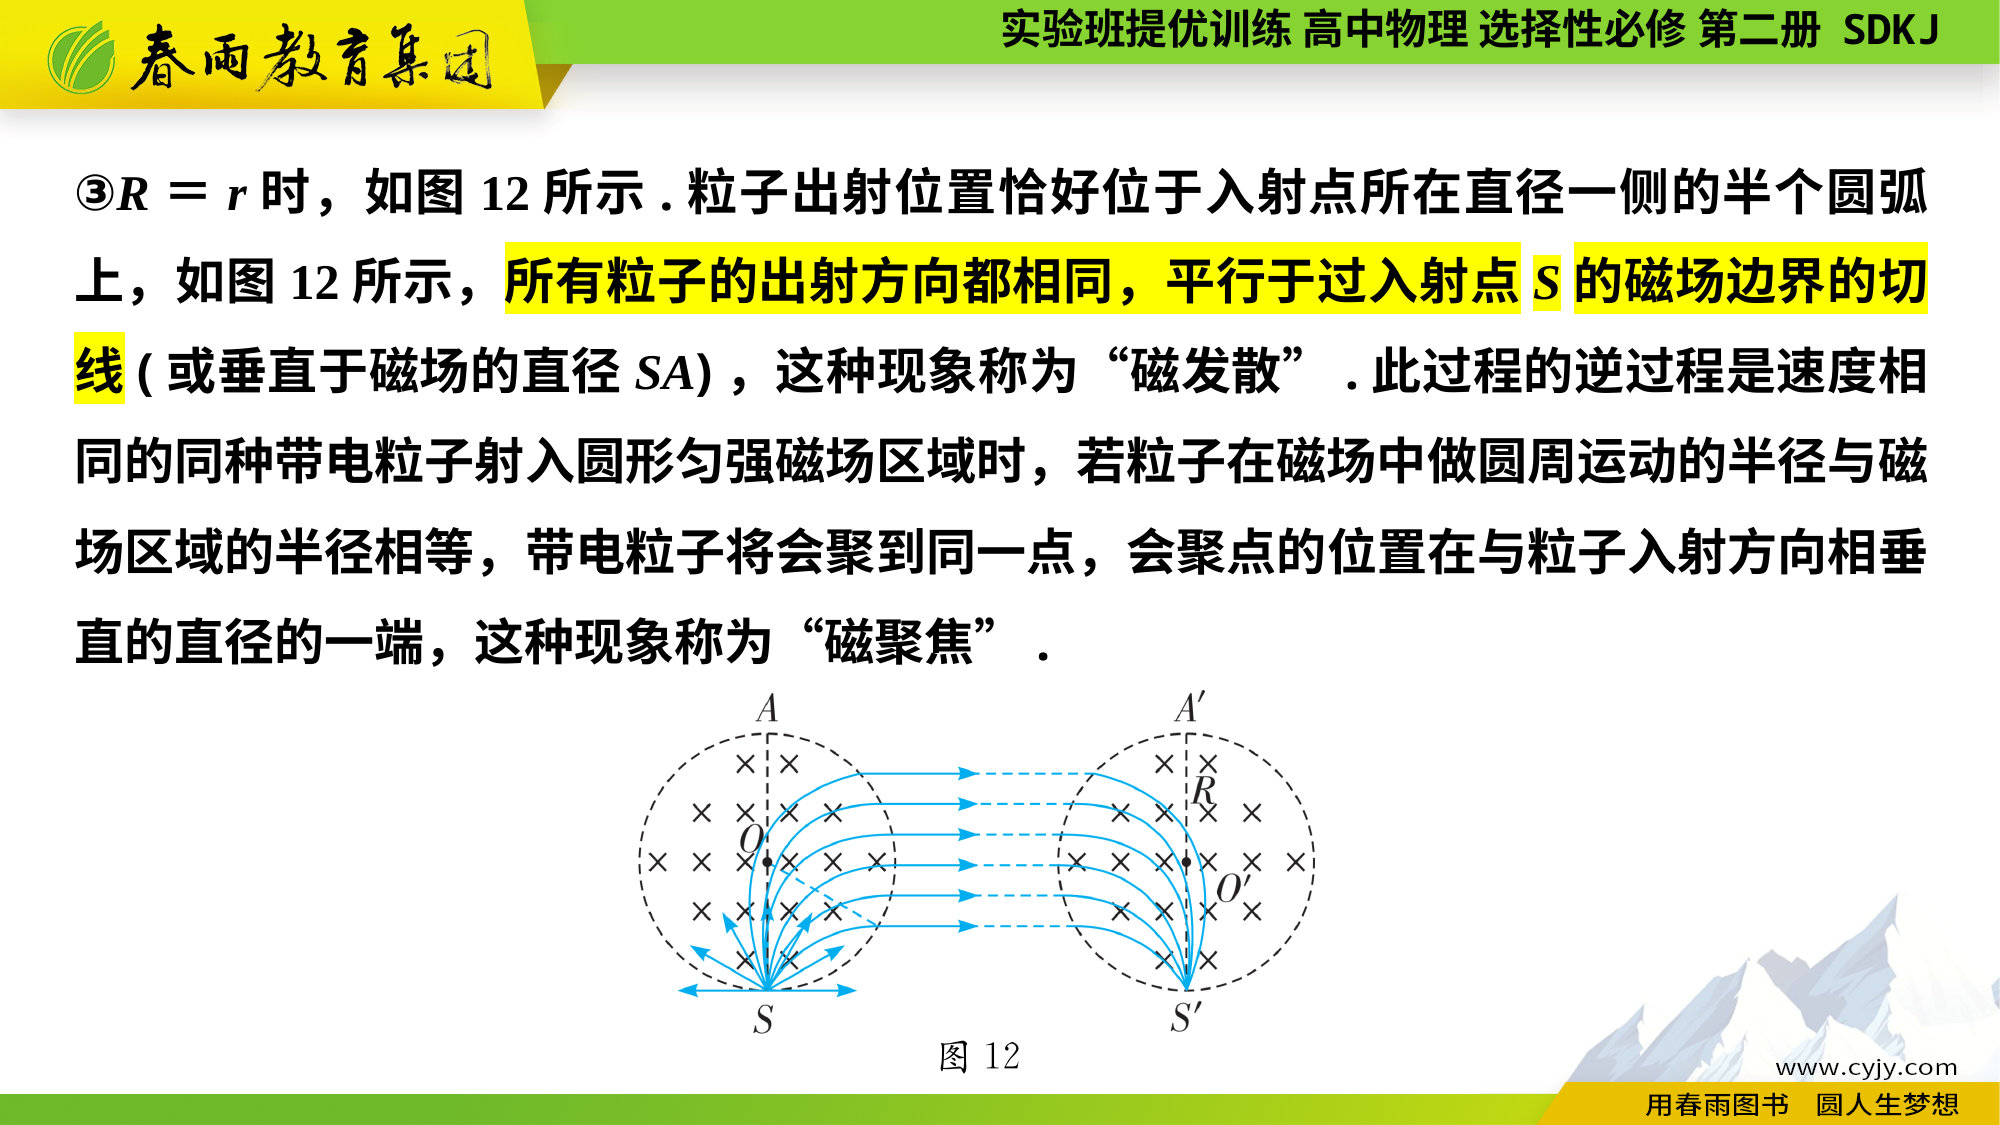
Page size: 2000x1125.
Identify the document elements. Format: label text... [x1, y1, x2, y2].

list ③R＝r时，如图12所示.粒子出射位置恰好位于入射点所在直径一侧的半个圆弧上，如图12所示，所有粒子的出射方向都相同，平行于过入射点S的磁场边界的切线(或垂直于磁场的直径SA)，这种现象称为“磁发散”.此过程的逆过程是速度相同的同种带电粒子射入圆形匀强磁场区域时，若粒子在磁场中做圆周运动的半径与磁场区域的半径相等，带电粒子将会聚到同一点，会聚点的位置在与粒子入射方向相垂直的直径的一端，这种现象称为“磁聚焦”. [59, 122, 1944, 672]
picture [0, 0, 2000, 1125]
